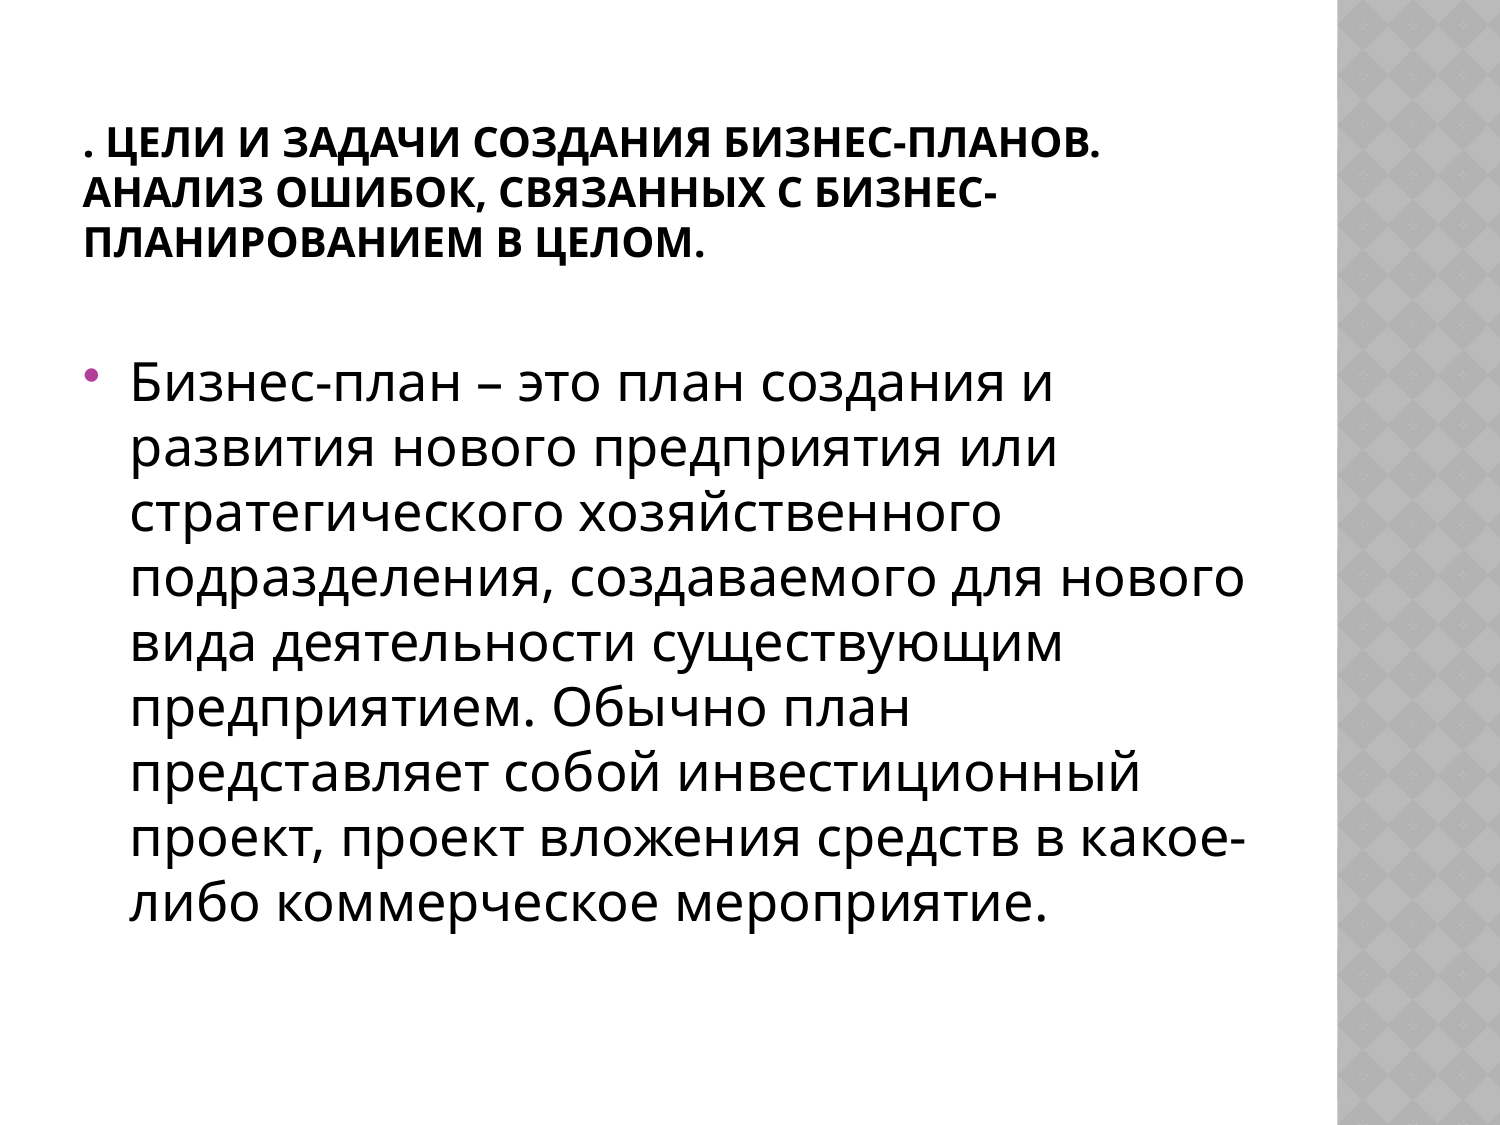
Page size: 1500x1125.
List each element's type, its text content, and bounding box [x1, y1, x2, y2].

list Бизнес-план – это план создания и развития нового предприятия или стратегического хозяйственного подразделения, создаваемого для нового вида деятельности существующим предприятием. Обычно план представляет собой инвестиционный проект, проект вложения средств в какое-либо коммерческое мероприятие. [70, 339, 1266, 774]
title . Цели и задачи создания бизнес-планов. Анализ ошибок, связанных с бизнес-планированием в целом. [75, 52, 1254, 317]
